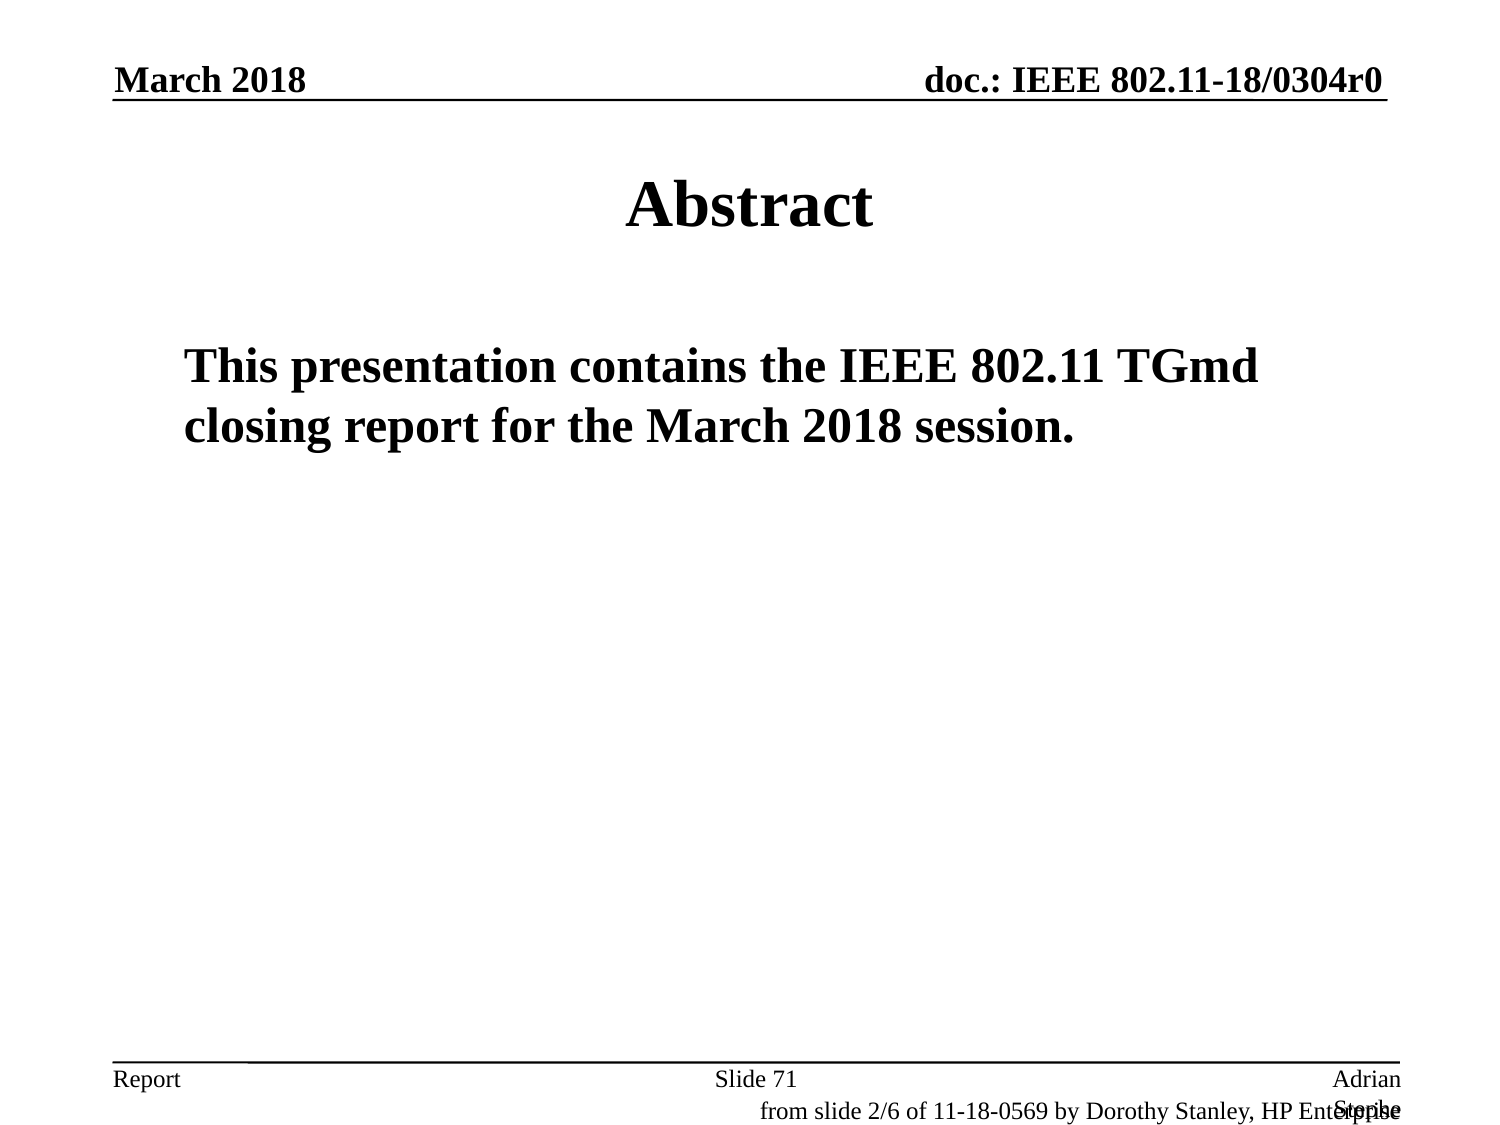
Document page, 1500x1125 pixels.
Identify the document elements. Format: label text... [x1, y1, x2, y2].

title Abstract [112, 112, 1388, 288]
list This presentation contains the IEEE 802.11 TGmd closing report for the March 2018 session. [112, 324, 1388, 1000]
text_box from slide 2/6 of 11-18-0569 by Dorothy Stanley, HP Enterprise [343, 1087, 1417, 1125]
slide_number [114, 54, 374, 101]
footer Adrian Stephens, Intel Corporation [1324, 1061, 1402, 1087]
slide_number Slide 71 [711, 1061, 801, 1093]
